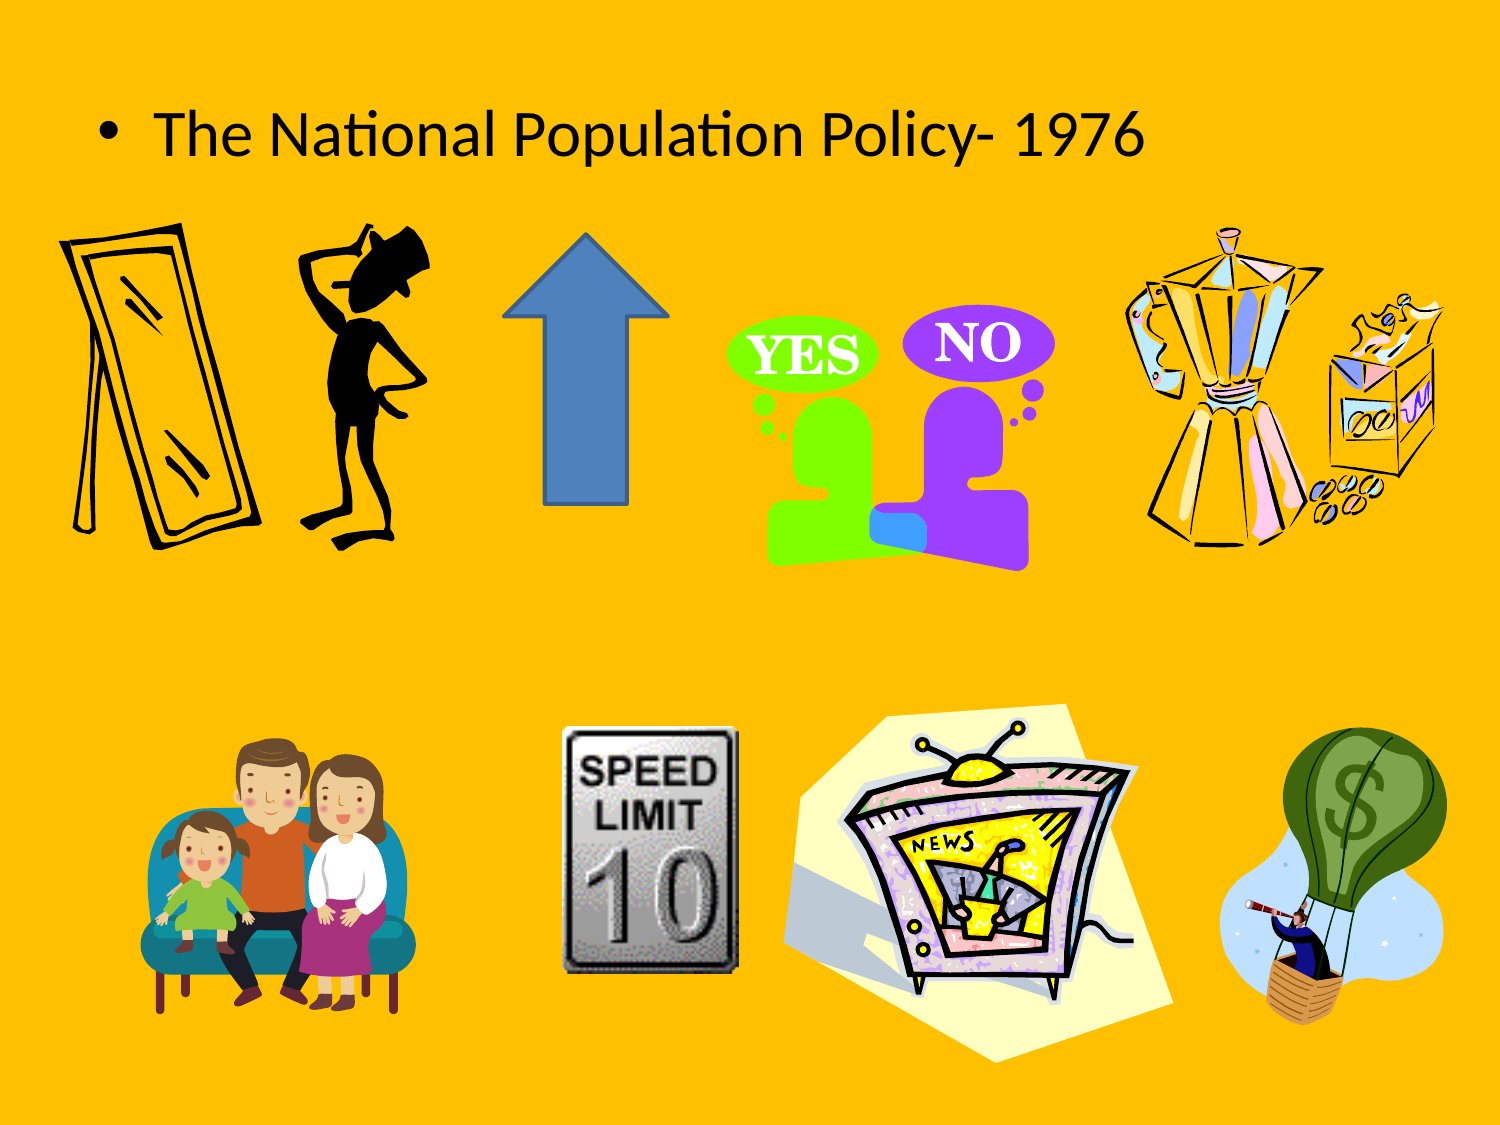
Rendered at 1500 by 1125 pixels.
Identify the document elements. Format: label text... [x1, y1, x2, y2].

picture [562, 726, 739, 974]
text_box [501, 232, 670, 506]
picture [726, 304, 1056, 572]
picture [779, 702, 1177, 1067]
picture [1218, 726, 1449, 1026]
picture [1124, 222, 1449, 553]
picture [58, 222, 430, 551]
list The National Population Policy- 1976 [82, 82, 1432, 825]
picture [140, 738, 417, 1015]
